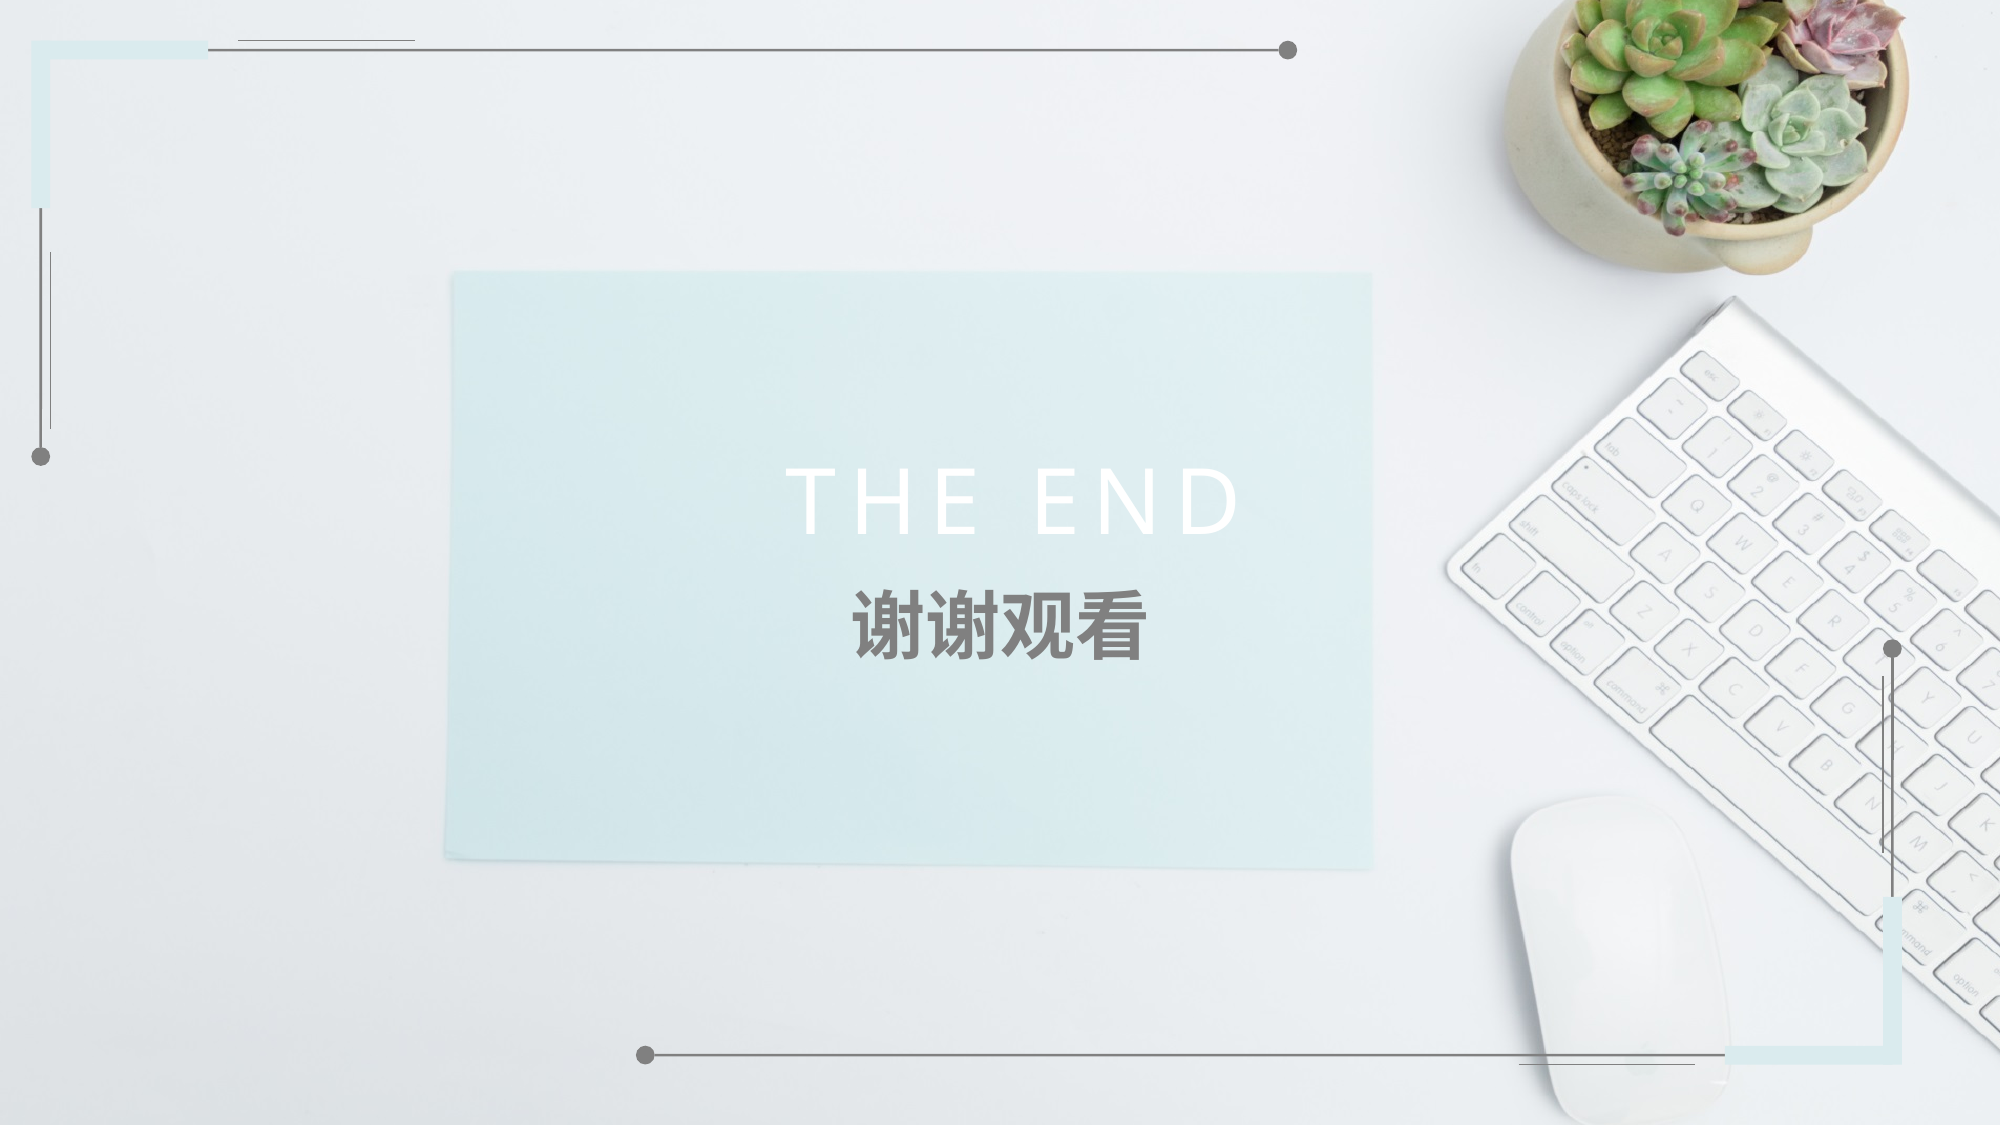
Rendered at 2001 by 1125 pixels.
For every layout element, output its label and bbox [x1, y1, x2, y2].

text_box [635, 639, 1902, 1065]
picture [0, 0, 2000, 1125]
text_box [31, 40, 1298, 466]
